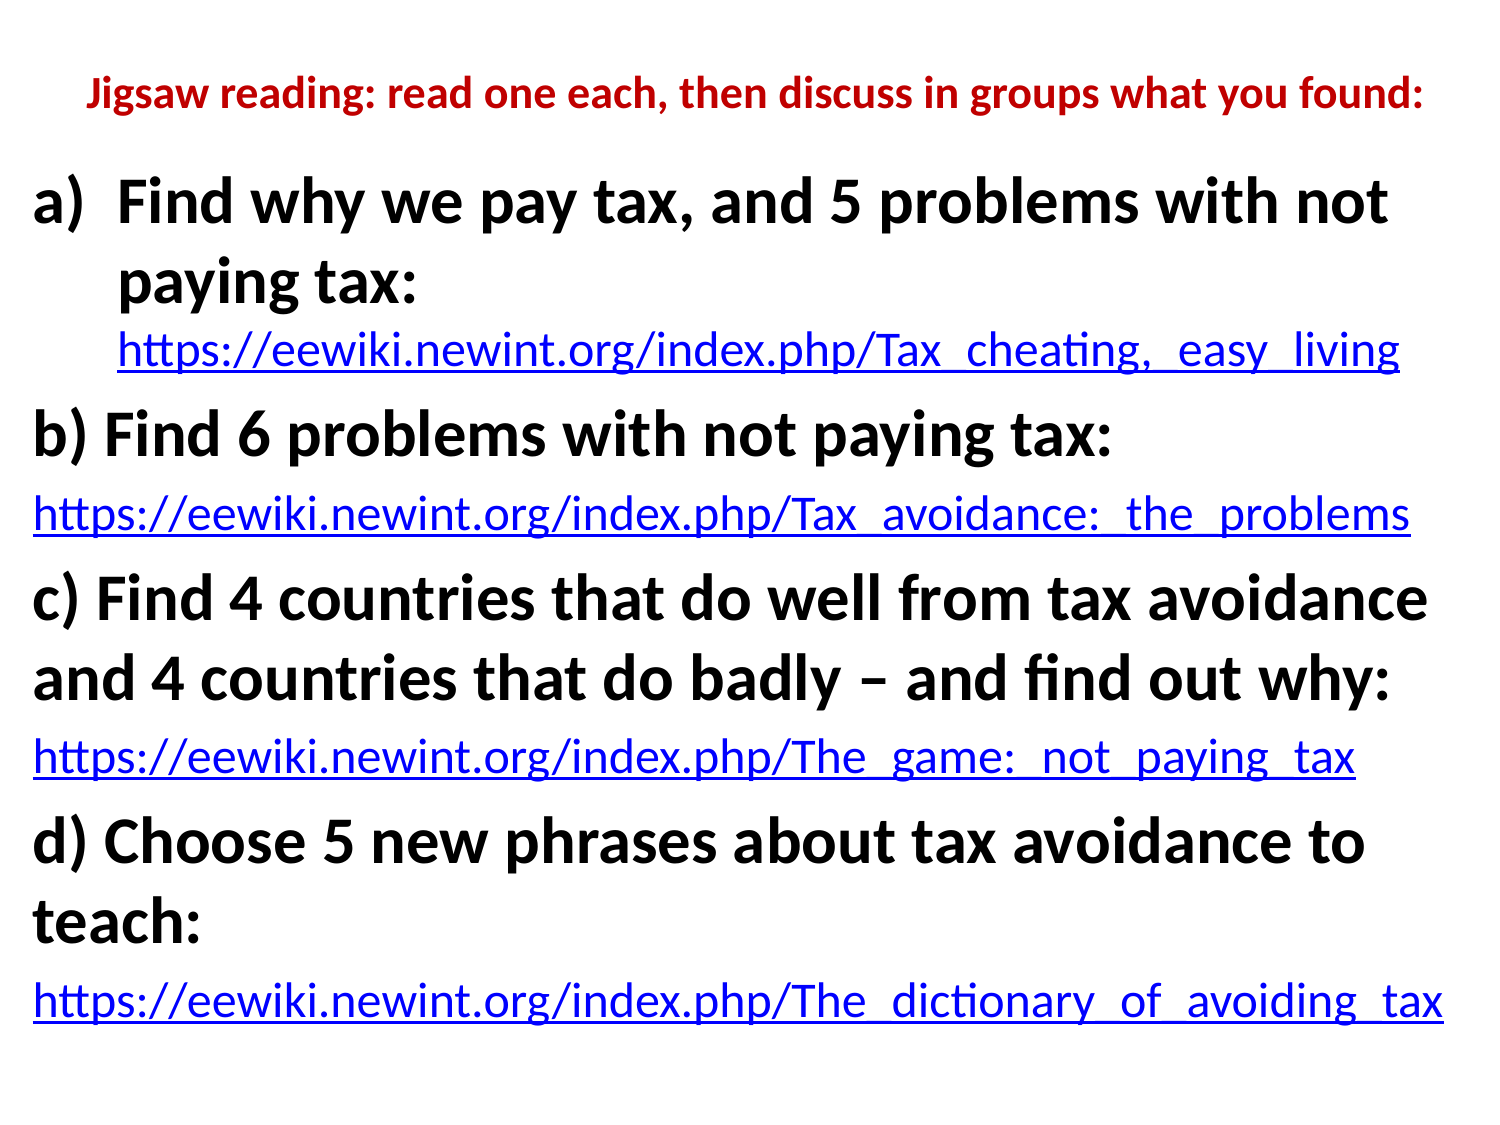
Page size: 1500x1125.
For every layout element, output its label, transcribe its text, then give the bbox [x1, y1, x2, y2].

title Jigsaw reading: read one each, then discuss in groups what you found: [29, 30, 1483, 149]
list Find why we pay tax, and 5 problems with not paying tax: https://eewiki.newint.org/index.php/Tax_cheating,_easy_living b) Find 6 problems with not paying tax: https://eewiki.newint.org/index.php/Tax_avoidance:_the_problems c) Find 4 countries that do well from tax avoidance and 4 countries that do badly – and find out why: https://eewiki.newint.org/index.php/The_game:_not_paying_tax d) Choose 5 new phrases about tax avoidance to teach: https://eewiki.newint.org/index.php/The_dictionary_of_avoiding_tax [17, 149, 1483, 1094]
